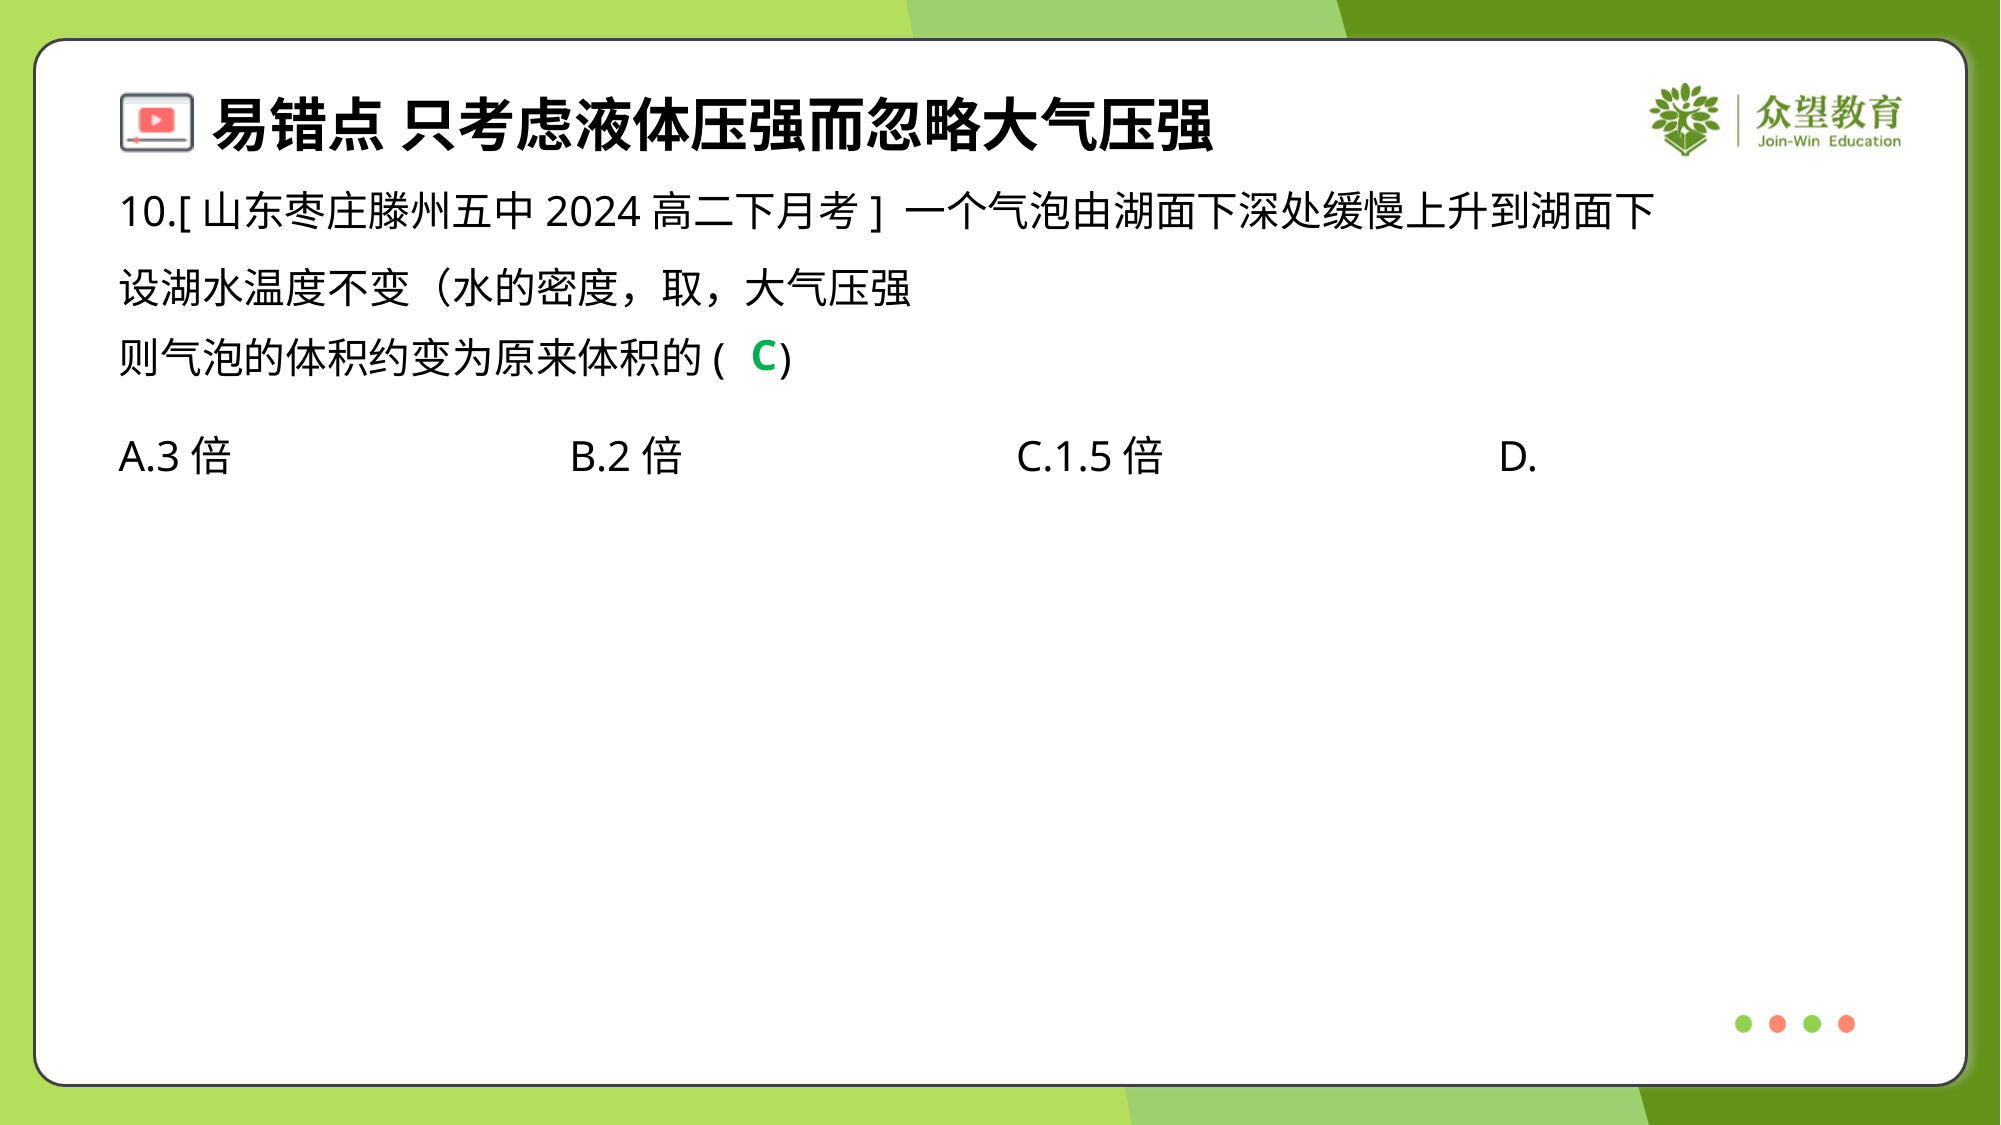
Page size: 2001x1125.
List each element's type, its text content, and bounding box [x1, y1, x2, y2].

text_box C [734, 308, 793, 373]
picture [0, 0, 2000, 1125]
